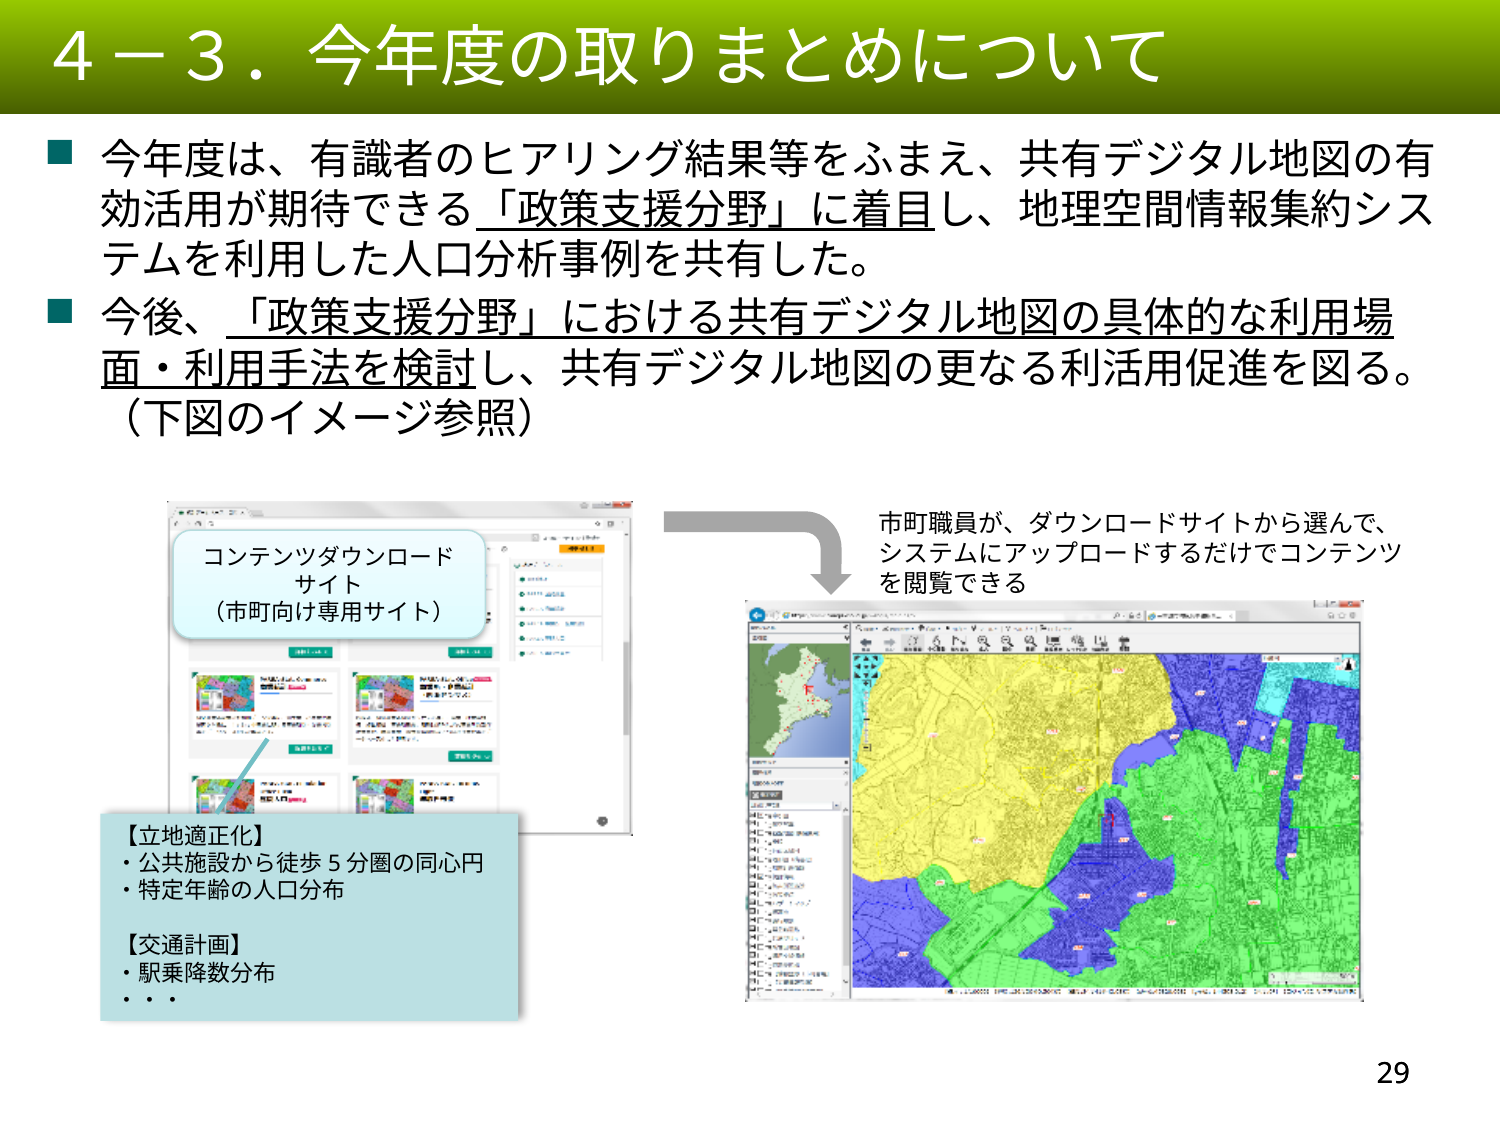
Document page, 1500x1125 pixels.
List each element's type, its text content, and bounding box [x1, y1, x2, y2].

text_box ４－３．今年度の取りまとめについて [25, 12, 1500, 96]
text_box [663, 511, 852, 595]
text_box 28 [1074, 1046, 1425, 1103]
picture [166, 501, 633, 836]
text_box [216, 738, 268, 814]
picture [745, 600, 1365, 1003]
list 今年度は、有識者のヒアリング結果等をふまえ、共有デジタル地図の有効活用が期待できる「政策支援分野」に着目し、地理空間情報集約システムを利用した人口分析事例を共有した。 今後、「政策支援分野」における共有デジタル地図の具体的な利用場面・利用手法を検討し、共有デジタル地図の更なる利活用促進を図る。 （下図のイメージ参照） [29, 125, 1483, 575]
text_box 【立地適正化】 ・公共施設から徒歩5分圏の同心円 ・特定年齢の人口分布 【交通計画】 ・駅乗降数分布 ・・・ [100, 813, 519, 1021]
text_box 市町職員が、ダウンロードサイトから選んで、システムにアップロードするだけでコンテンツを閲覧できる [864, 500, 1424, 606]
